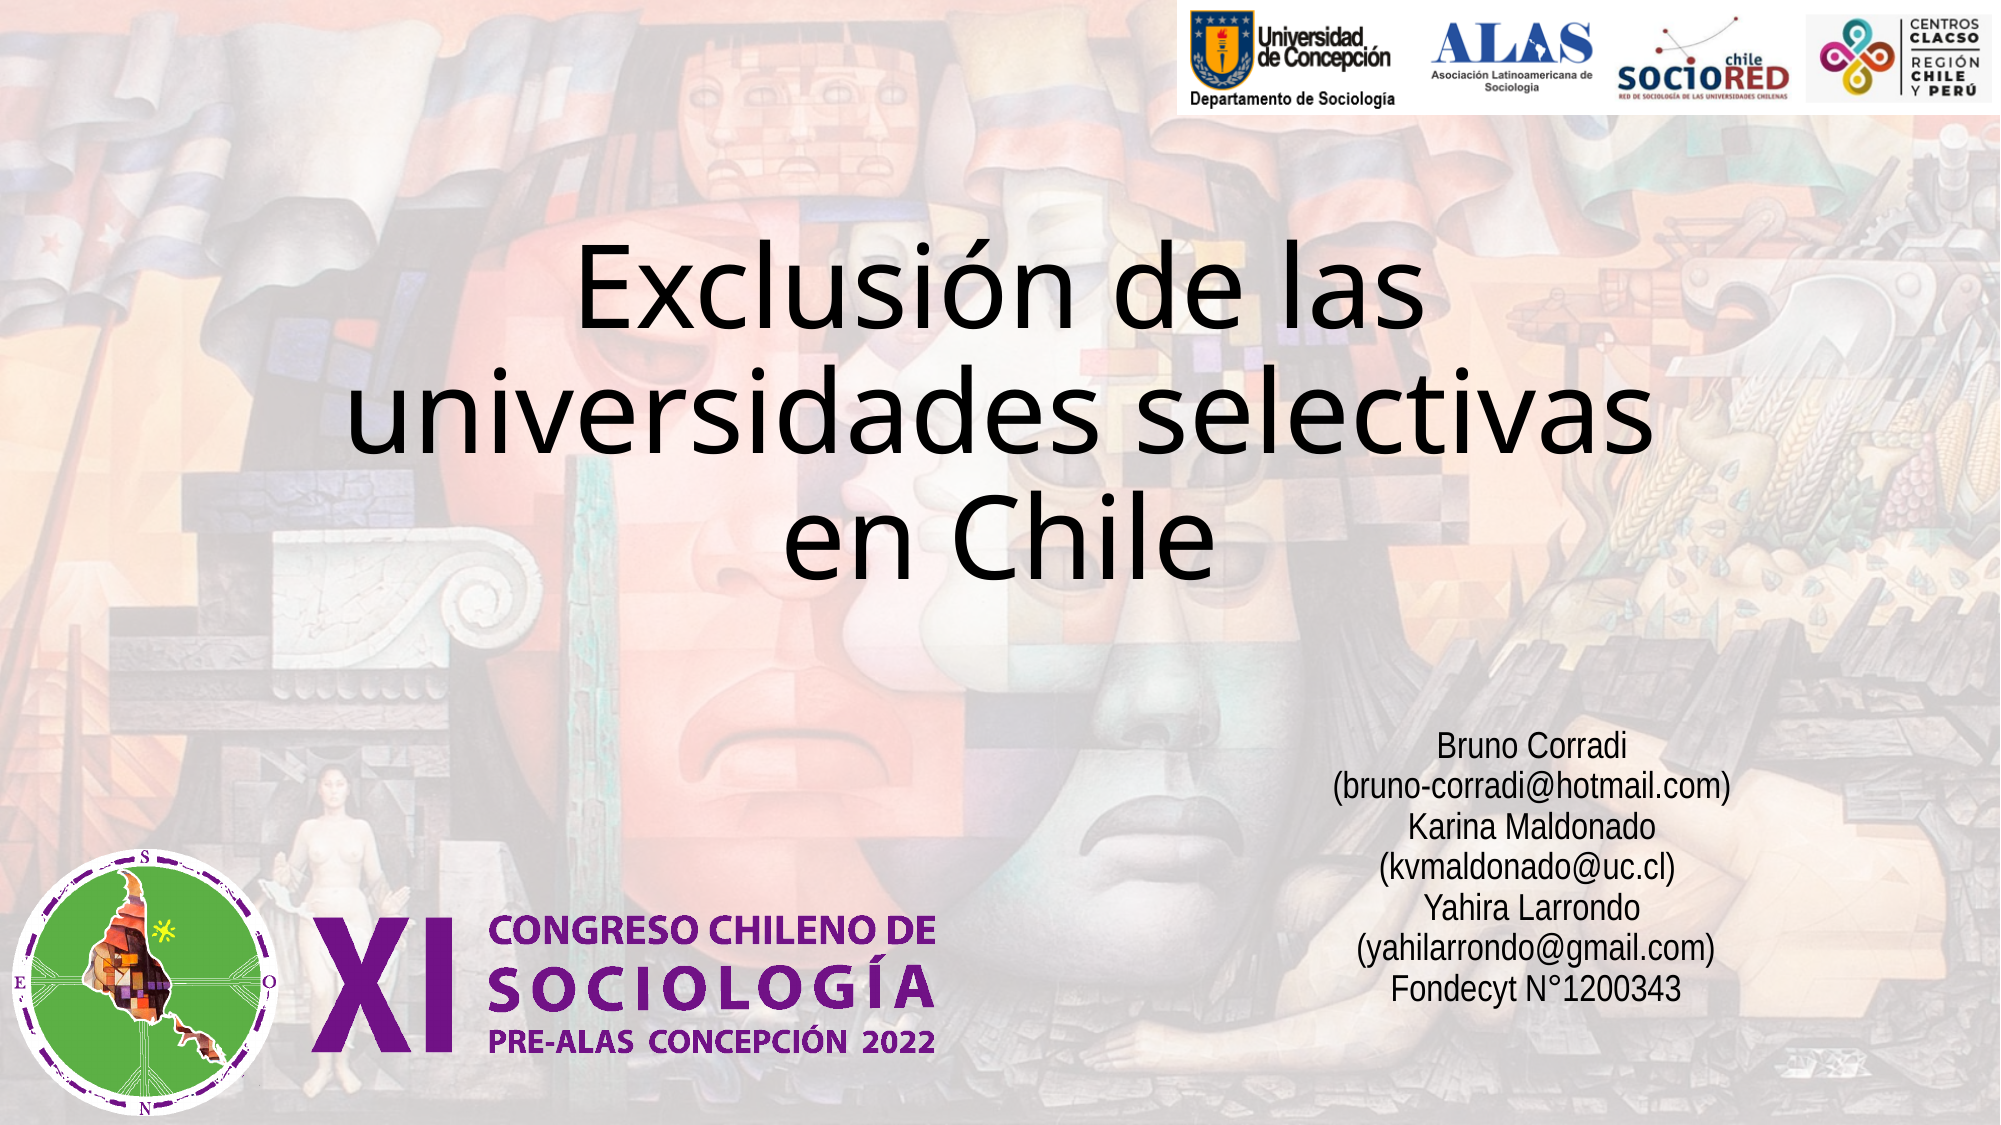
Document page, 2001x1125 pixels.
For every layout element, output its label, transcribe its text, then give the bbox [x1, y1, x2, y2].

title Exclusión de las universidades selectivas en Chile [249, 220, 1750, 613]
picture [12, 849, 935, 1116]
subtitle Bruno Corradi (bruno-corradi@hotmail.com) Karina Maldonado (kvmaldonado@uc.cl) Yahira Larrondo (yahilarrondo@gmail.com) Fondecyt N°1200343 [1177, 718, 1895, 1047]
picture [1177, 0, 2000, 115]
